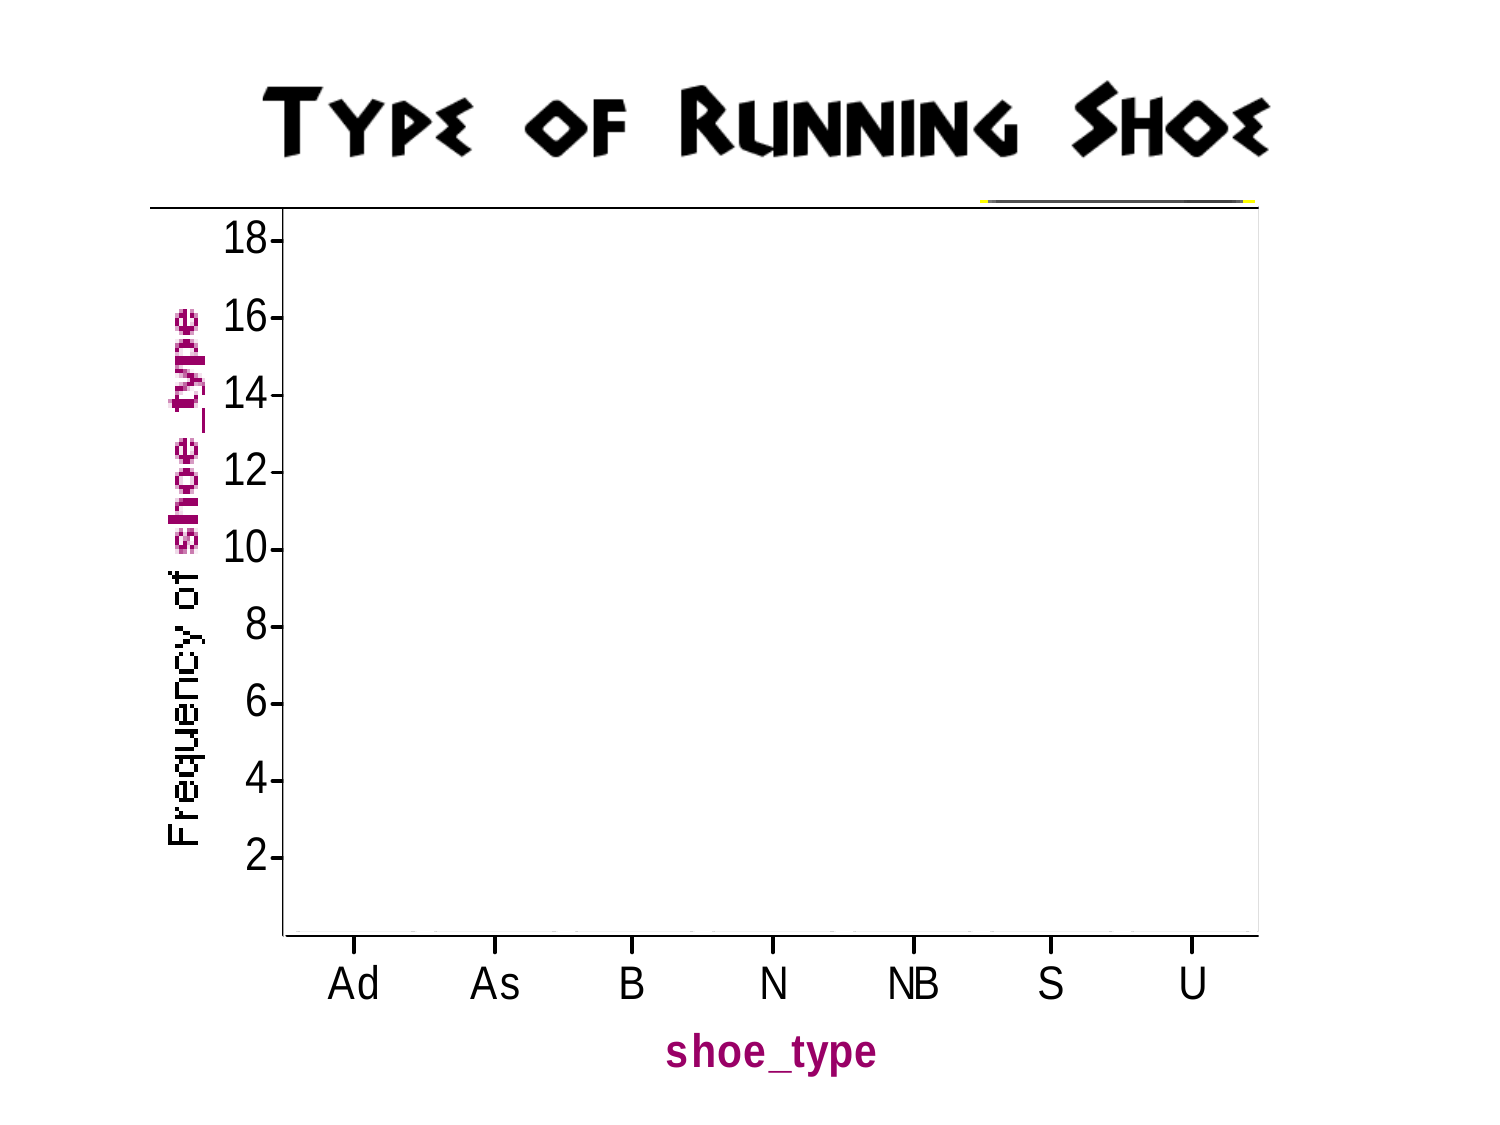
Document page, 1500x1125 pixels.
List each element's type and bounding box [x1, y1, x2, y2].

list [149, 199, 1263, 1093]
picture [262, 62, 1282, 169]
